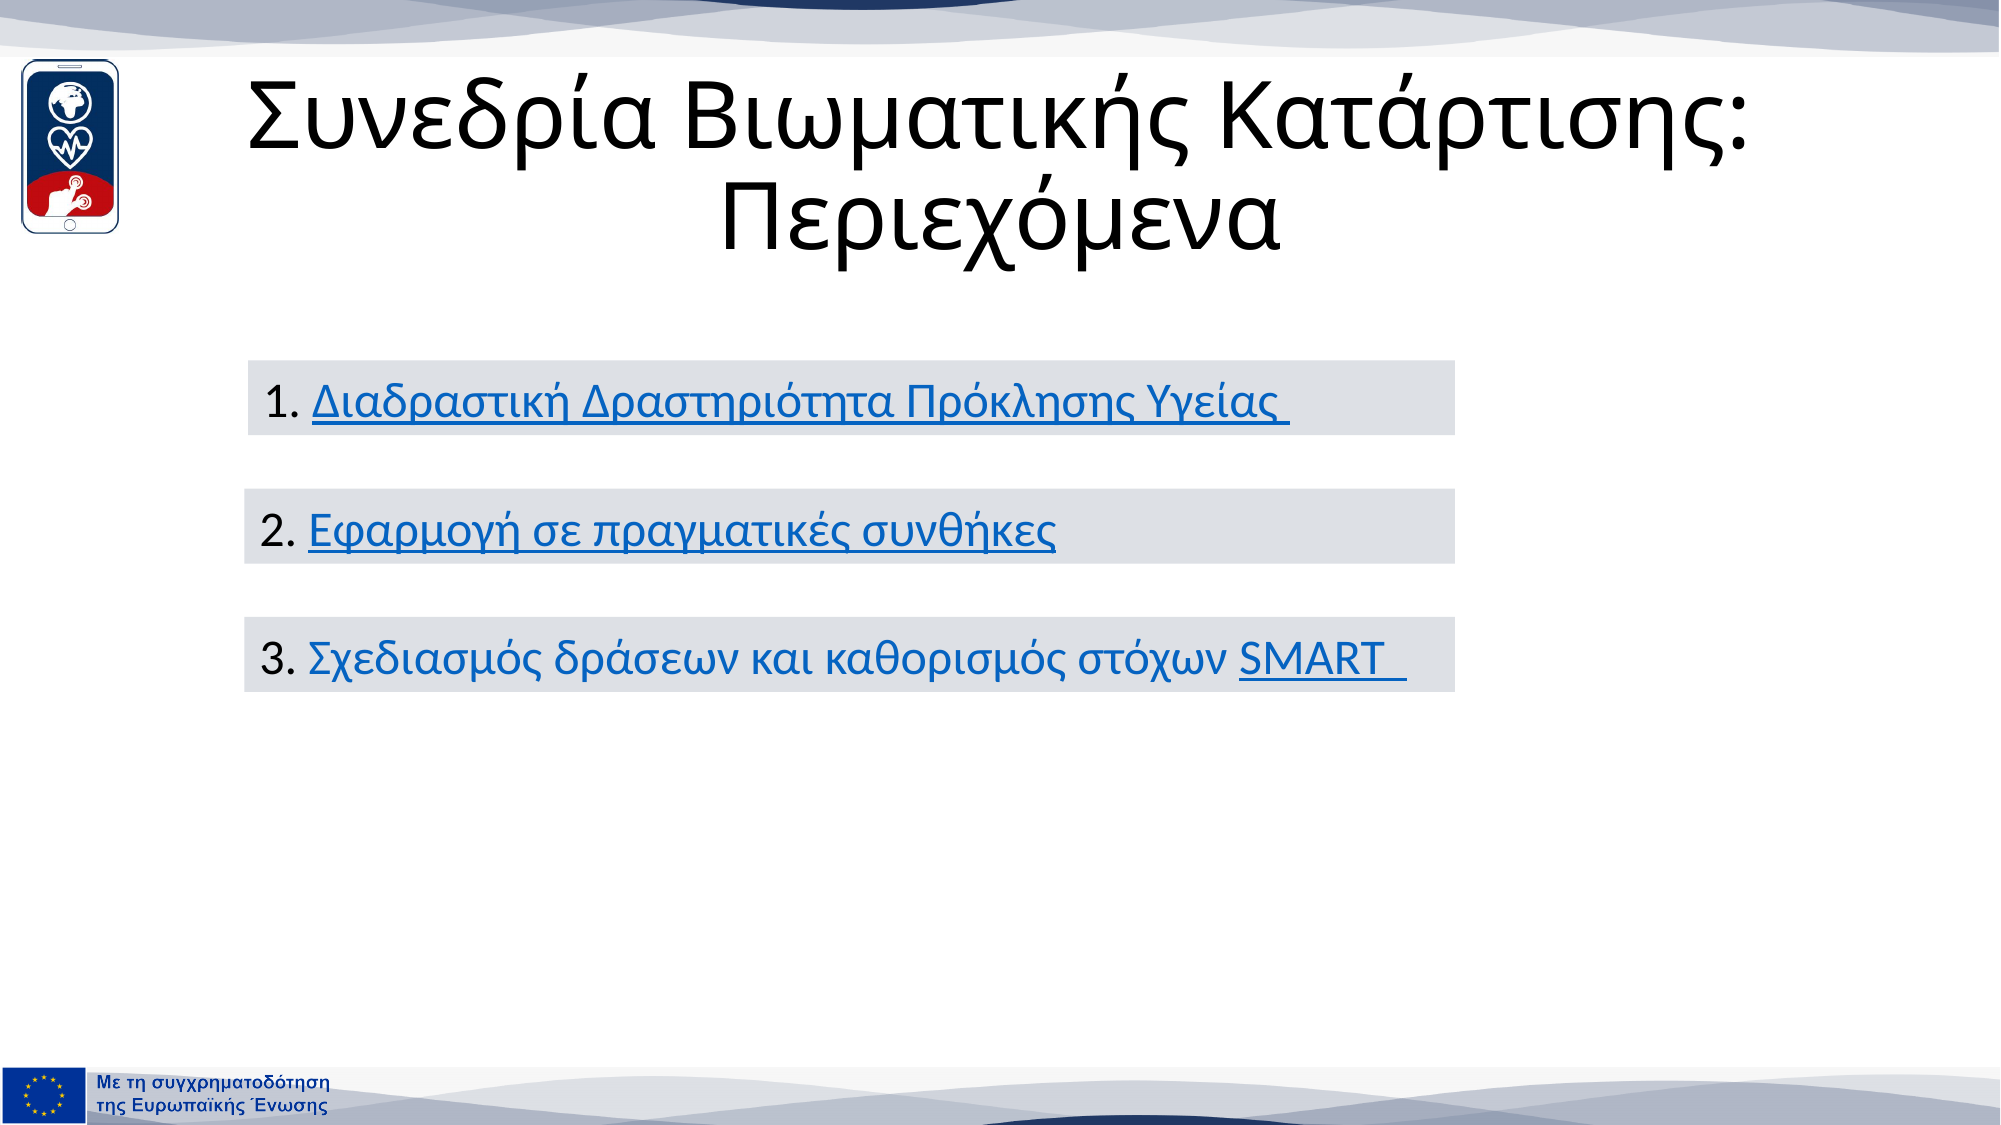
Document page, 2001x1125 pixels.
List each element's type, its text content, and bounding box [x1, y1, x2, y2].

text_box 3. Σχεδιασμός δράσεων και καθορισμός στόχων SMART [244, 616, 1455, 692]
picture [0, 0, 1999, 57]
title Συνεδρία Βιωματικής Κατάρτισης: Περιεχόμενα [137, 68, 1863, 278]
text_box 1. Διαδραστική Δραστηριότητα Πρόκλησης Υγείας [248, 360, 1455, 436]
picture [21, 59, 119, 234]
picture [0, 1063, 2001, 1125]
text_box 2. Εφαρμογή σε πραγματικές συνθήκες [244, 488, 1455, 564]
